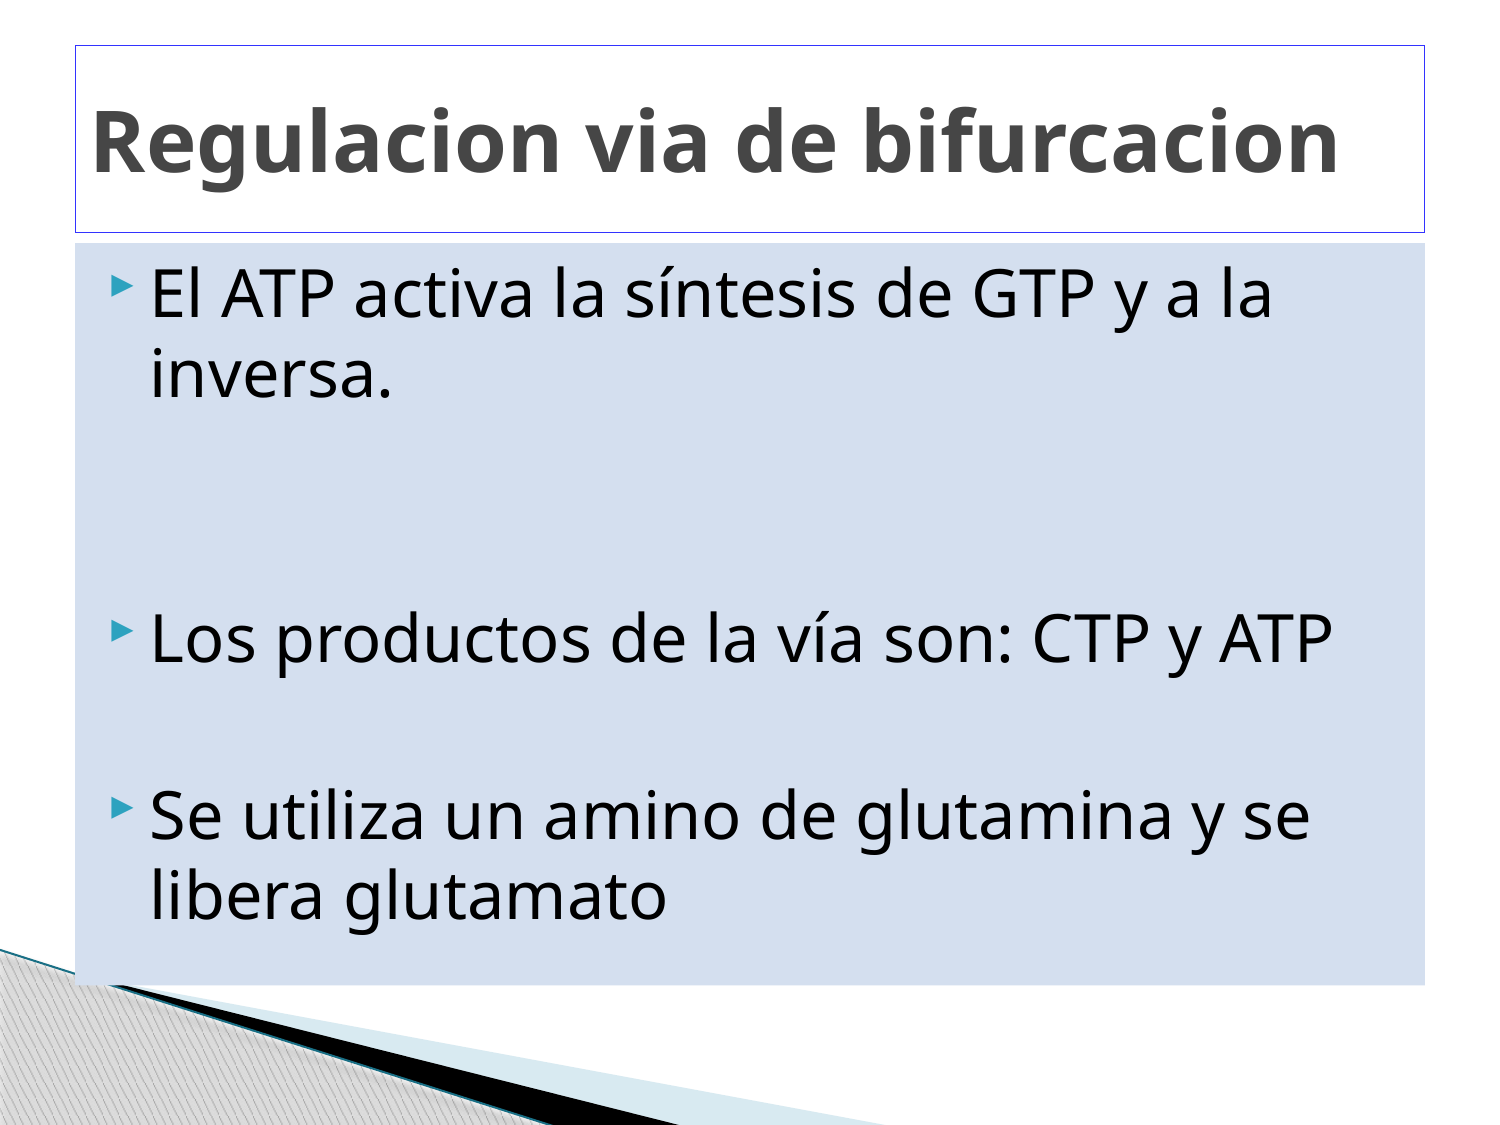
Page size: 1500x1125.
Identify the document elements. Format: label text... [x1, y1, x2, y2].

title Regulacion via de bifurcacion [75, 45, 1425, 233]
list El ATP activa la síntesis de GTP y a la inversa. Los productos de la vía son: CTP y ATP Se utiliza un amino de glutamina y se libera glutamato [75, 243, 1425, 986]
